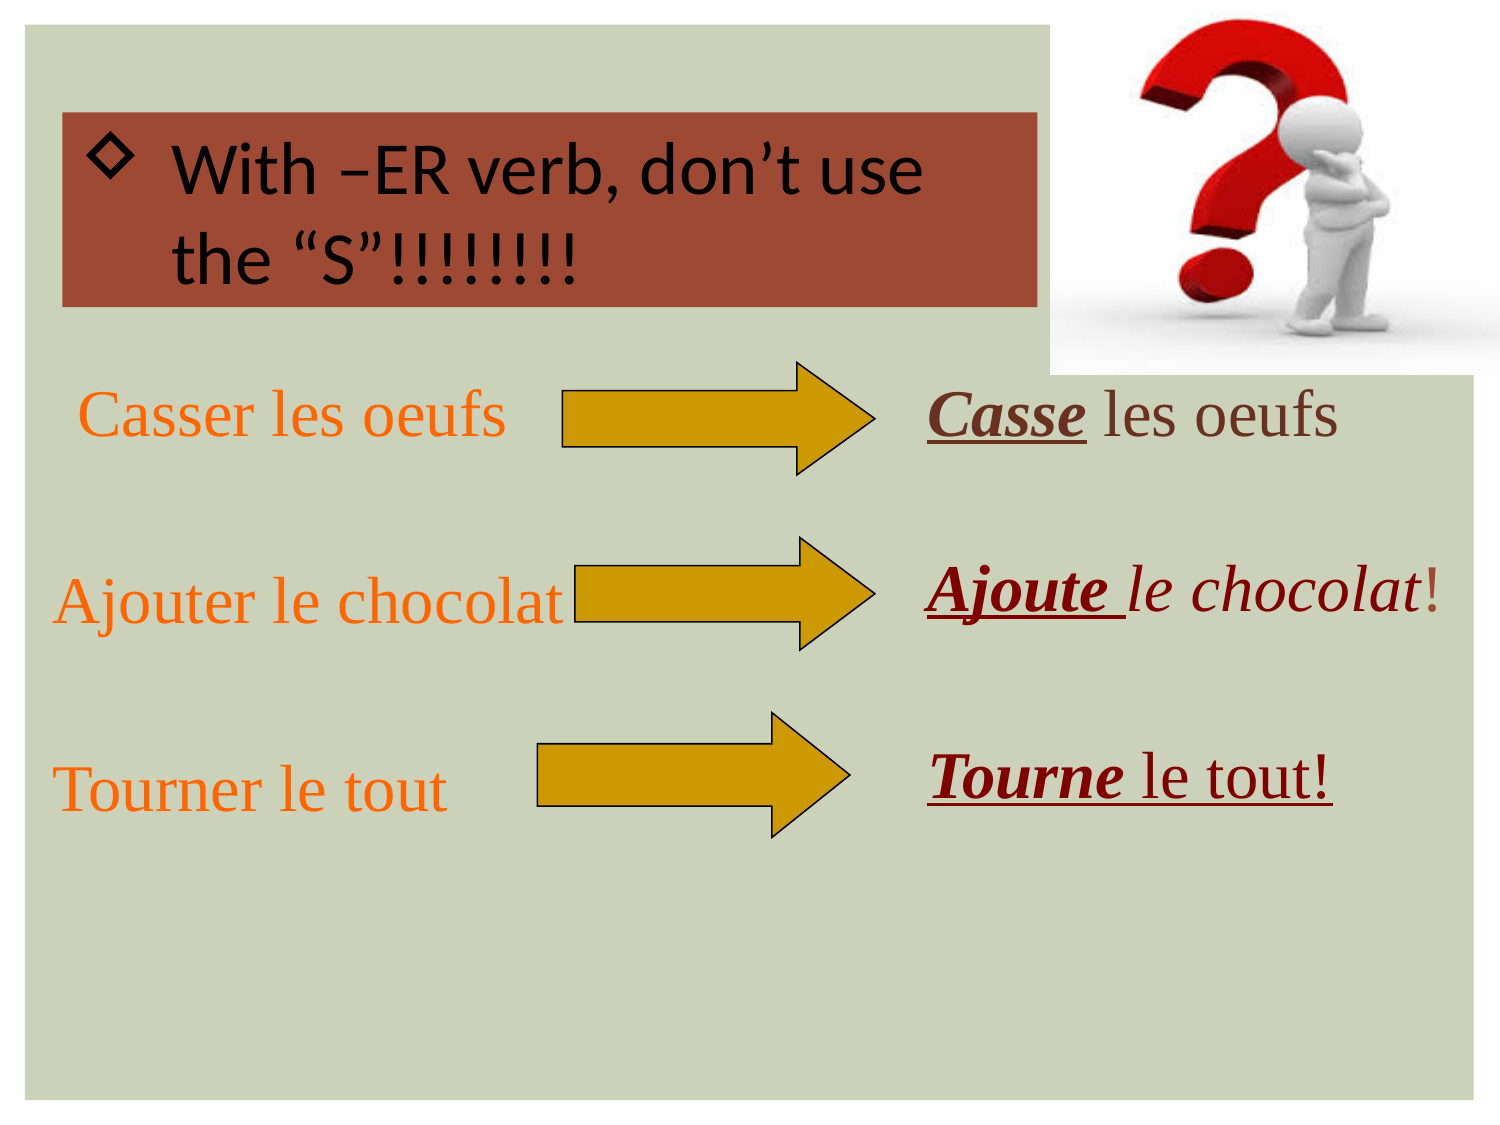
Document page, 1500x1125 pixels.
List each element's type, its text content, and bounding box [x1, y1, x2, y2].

text_box [562, 362, 875, 475]
text_box [537, 712, 850, 838]
text_box Ajouter le chocolat [37, 549, 588, 645]
text_box Casse les oeufs [912, 362, 1400, 458]
text_box Tourner le tout [37, 737, 550, 833]
text_box Tourne le tout! [912, 724, 1363, 820]
text_box With –ER verb, don’t use the “S”!!!!!!!! [62, 112, 1038, 308]
text_box Casser les oeufs [62, 362, 675, 458]
text_box [574, 537, 875, 651]
picture [1049, 0, 1500, 376]
text_box Ajoute le chocolat! [912, 537, 1500, 633]
